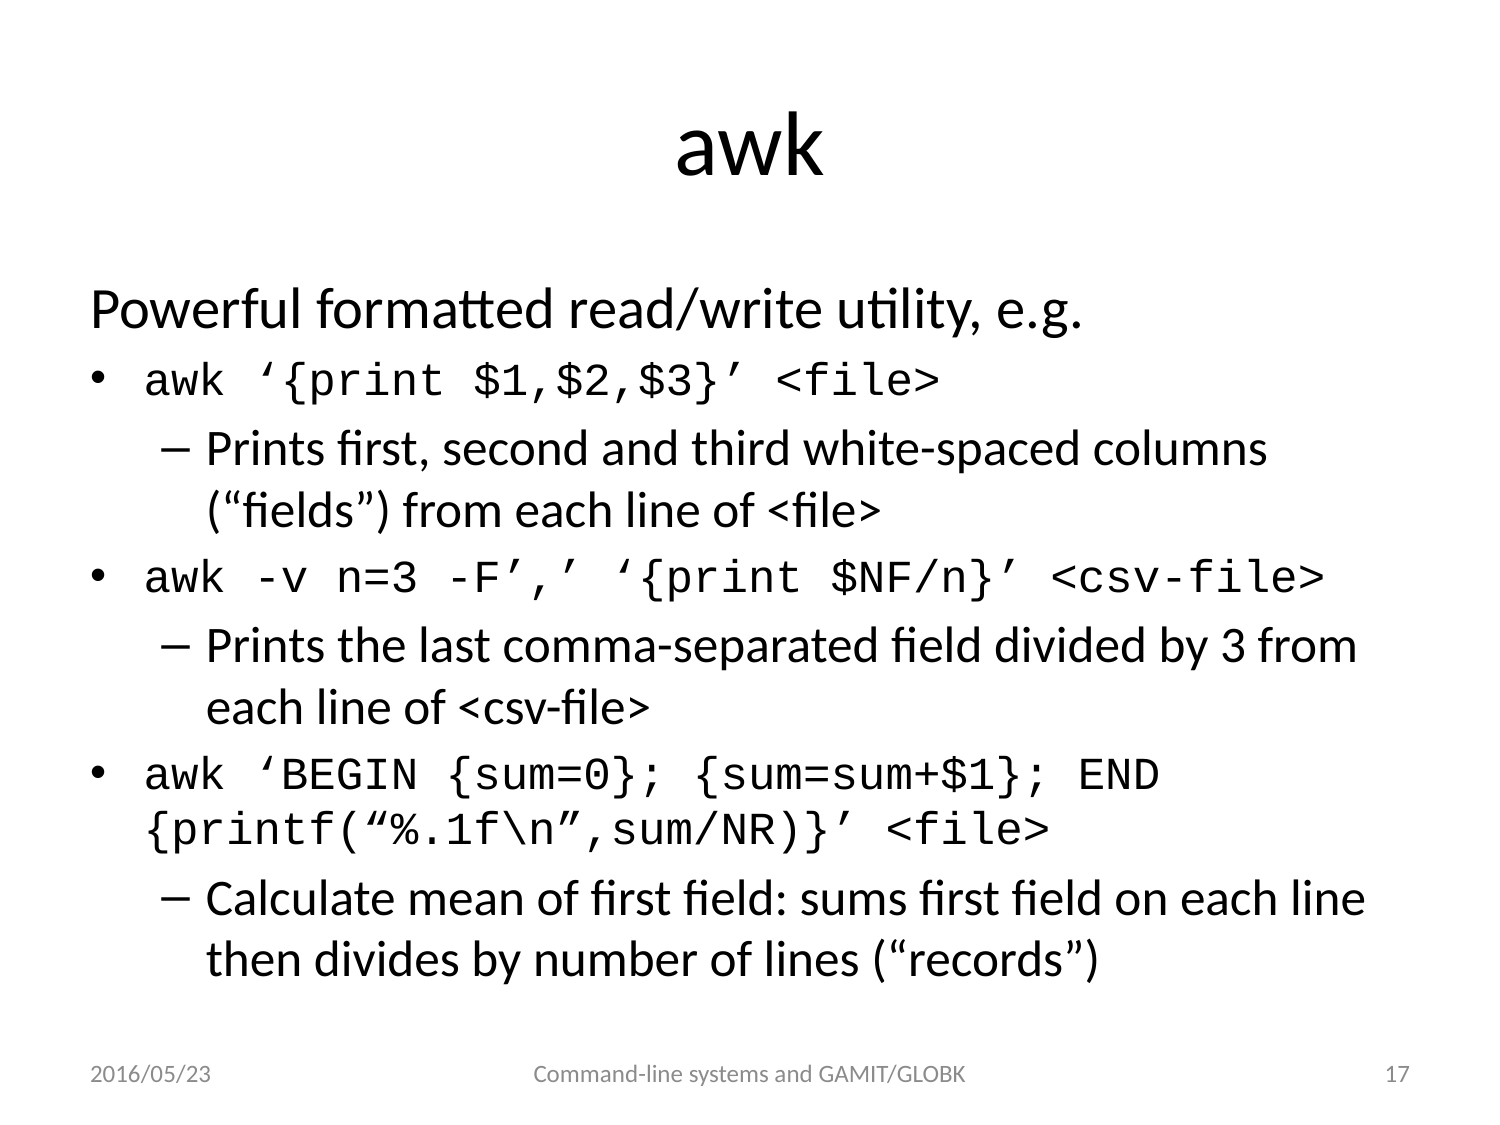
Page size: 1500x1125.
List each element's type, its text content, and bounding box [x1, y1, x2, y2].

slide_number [75, 1042, 425, 1103]
footer Command-line systems and GAMIT/GLOBK [512, 1042, 988, 1103]
slide_number 17 [1074, 1042, 1425, 1103]
title awk [75, 45, 1425, 233]
list Powerful formatted read/write utility, e.g. awk ‘{print $1,$2,$3}’ <file> Prints first, second and third white-spaced columns (“fields”) from each line of <file> awk -v n=3 -F’,’ ‘{print $NF/n}’ <csv-file> Prints the last comma-separated field divided by 3 from each line of <csv-file> awk ‘BEGIN {sum=0}; {sum=sum+$1}; END {printf(“%.1f\n”,sum/NR)}’ <file> Calculate mean of first field: sums first field on each line then divides by number of lines (“records”) [75, 262, 1425, 1005]
